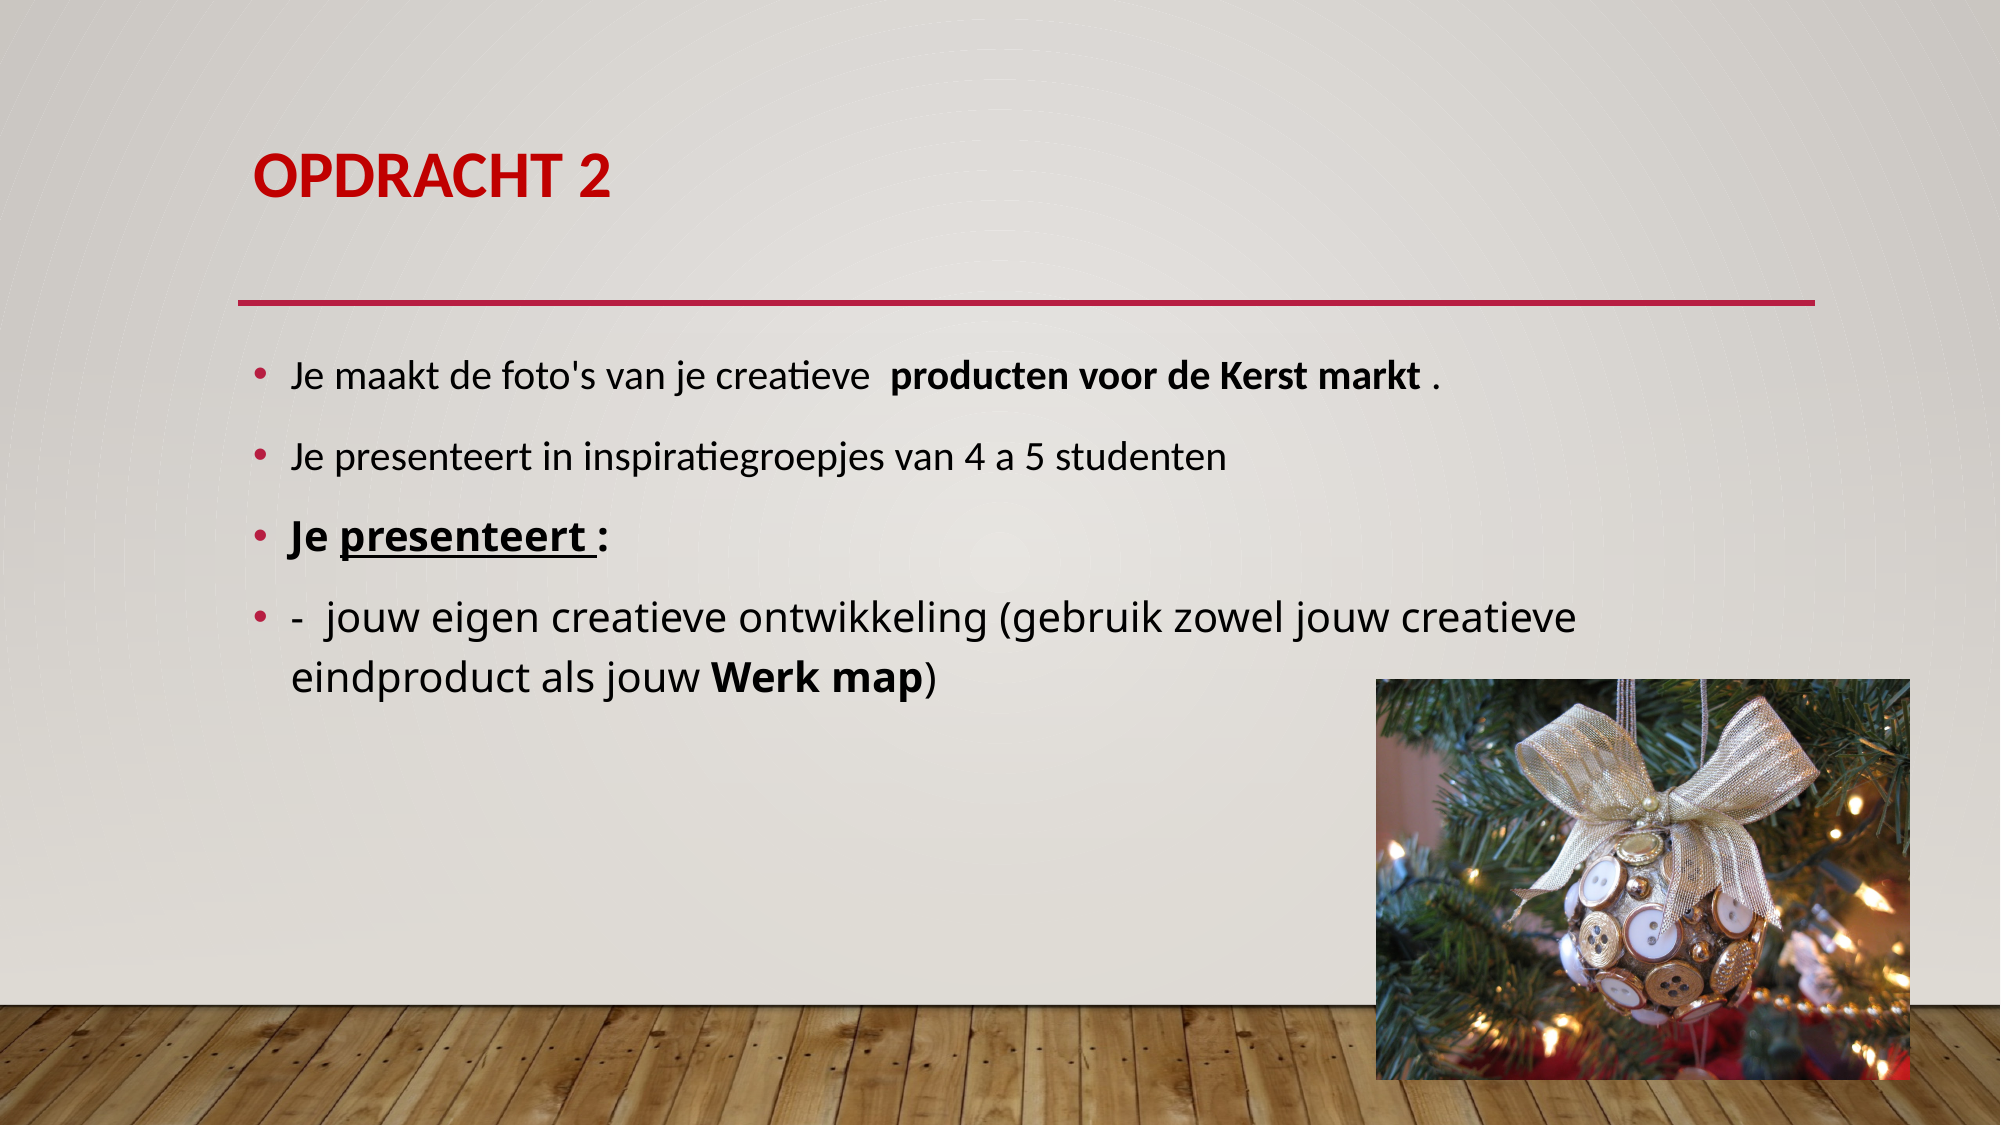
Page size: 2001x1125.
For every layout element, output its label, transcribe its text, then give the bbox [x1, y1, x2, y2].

list Je maakt de foto's van je creatieve producten voor de Kerst markt . Je presenteert in inspiratiegroepjes van 4 a 5 studenten Je presenteert : - jouw eigen creatieve ontwikkeling (gebruik zowel jouw creatieve eindproduct als jouw Werk map) [238, 330, 1814, 897]
picture [0, 679, 2000, 1125]
title opdracht 2 [238, 131, 1814, 305]
